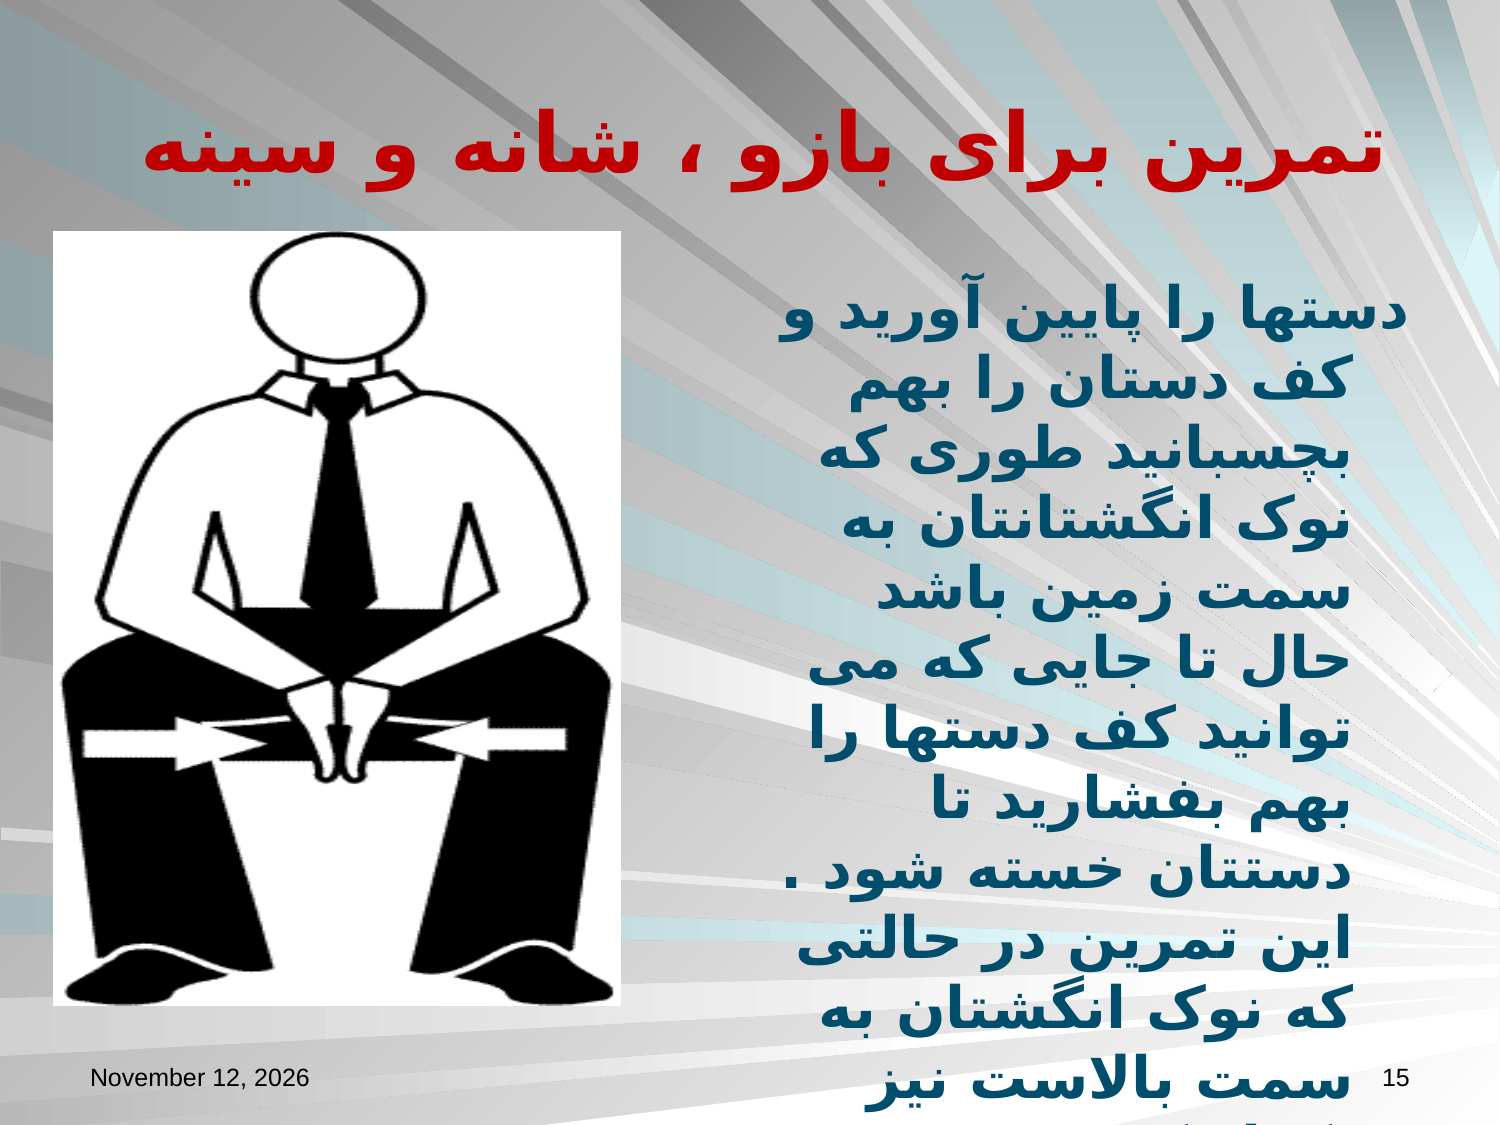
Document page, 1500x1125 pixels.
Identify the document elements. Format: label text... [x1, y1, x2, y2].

slide_number 15 [1074, 1023, 1426, 1100]
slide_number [74, 1023, 426, 1100]
list دستها را پایین آورید و کف دستان را بهم بچسبانید طوری که نوک انگشتانتان به سمت زمین باشد حال تا جایی که می توانید کف دستها را بهم بفشارید تا دستتان خسته شود . این تمرین در حالتی که نوک انگشتان به سمت بالاست نیز تکرار کنید [762, 262, 1426, 1006]
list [52, 231, 621, 1006]
title تمرین برای بازو ، شانه و سینه [74, 45, 1426, 234]
